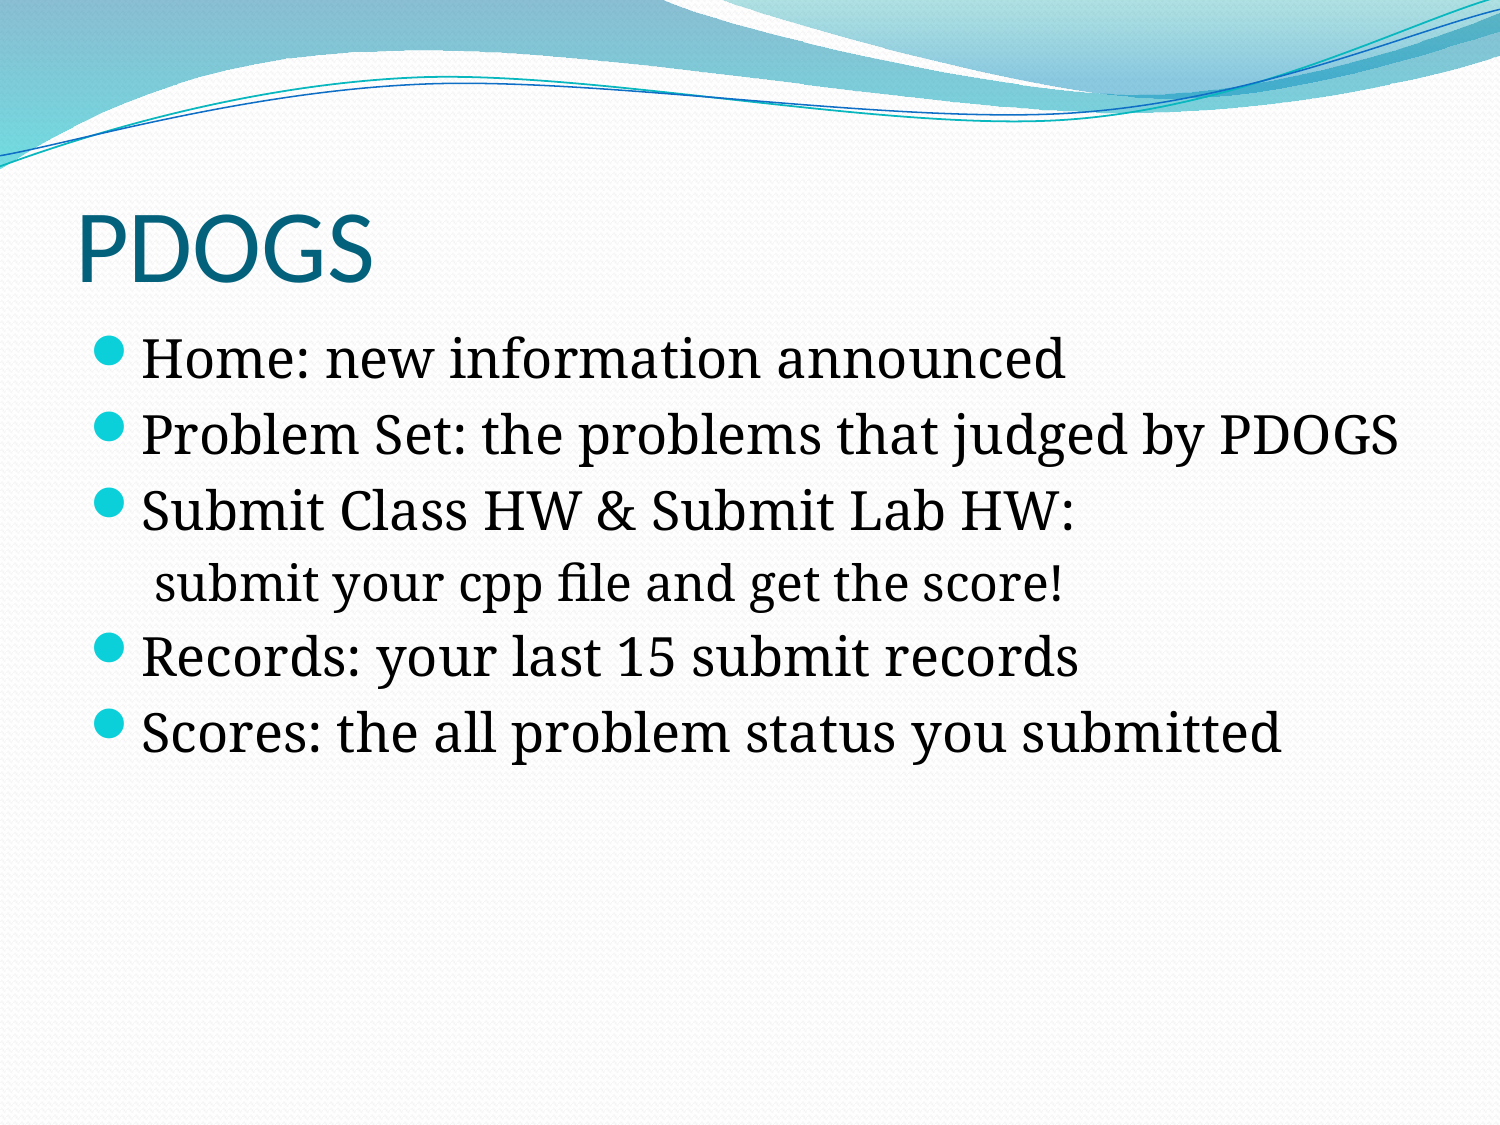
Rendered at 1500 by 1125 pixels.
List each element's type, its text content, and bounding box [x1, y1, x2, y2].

list Home: new information announced Problem Set: the problems that judged by PDOGS Submit Class HW & Submit Lab HW: submit your cpp file and get the score! Records: your last 15 submit records Scores: the all problem status you submitted [75, 317, 1425, 1038]
title PDOGS [75, 115, 1425, 303]
